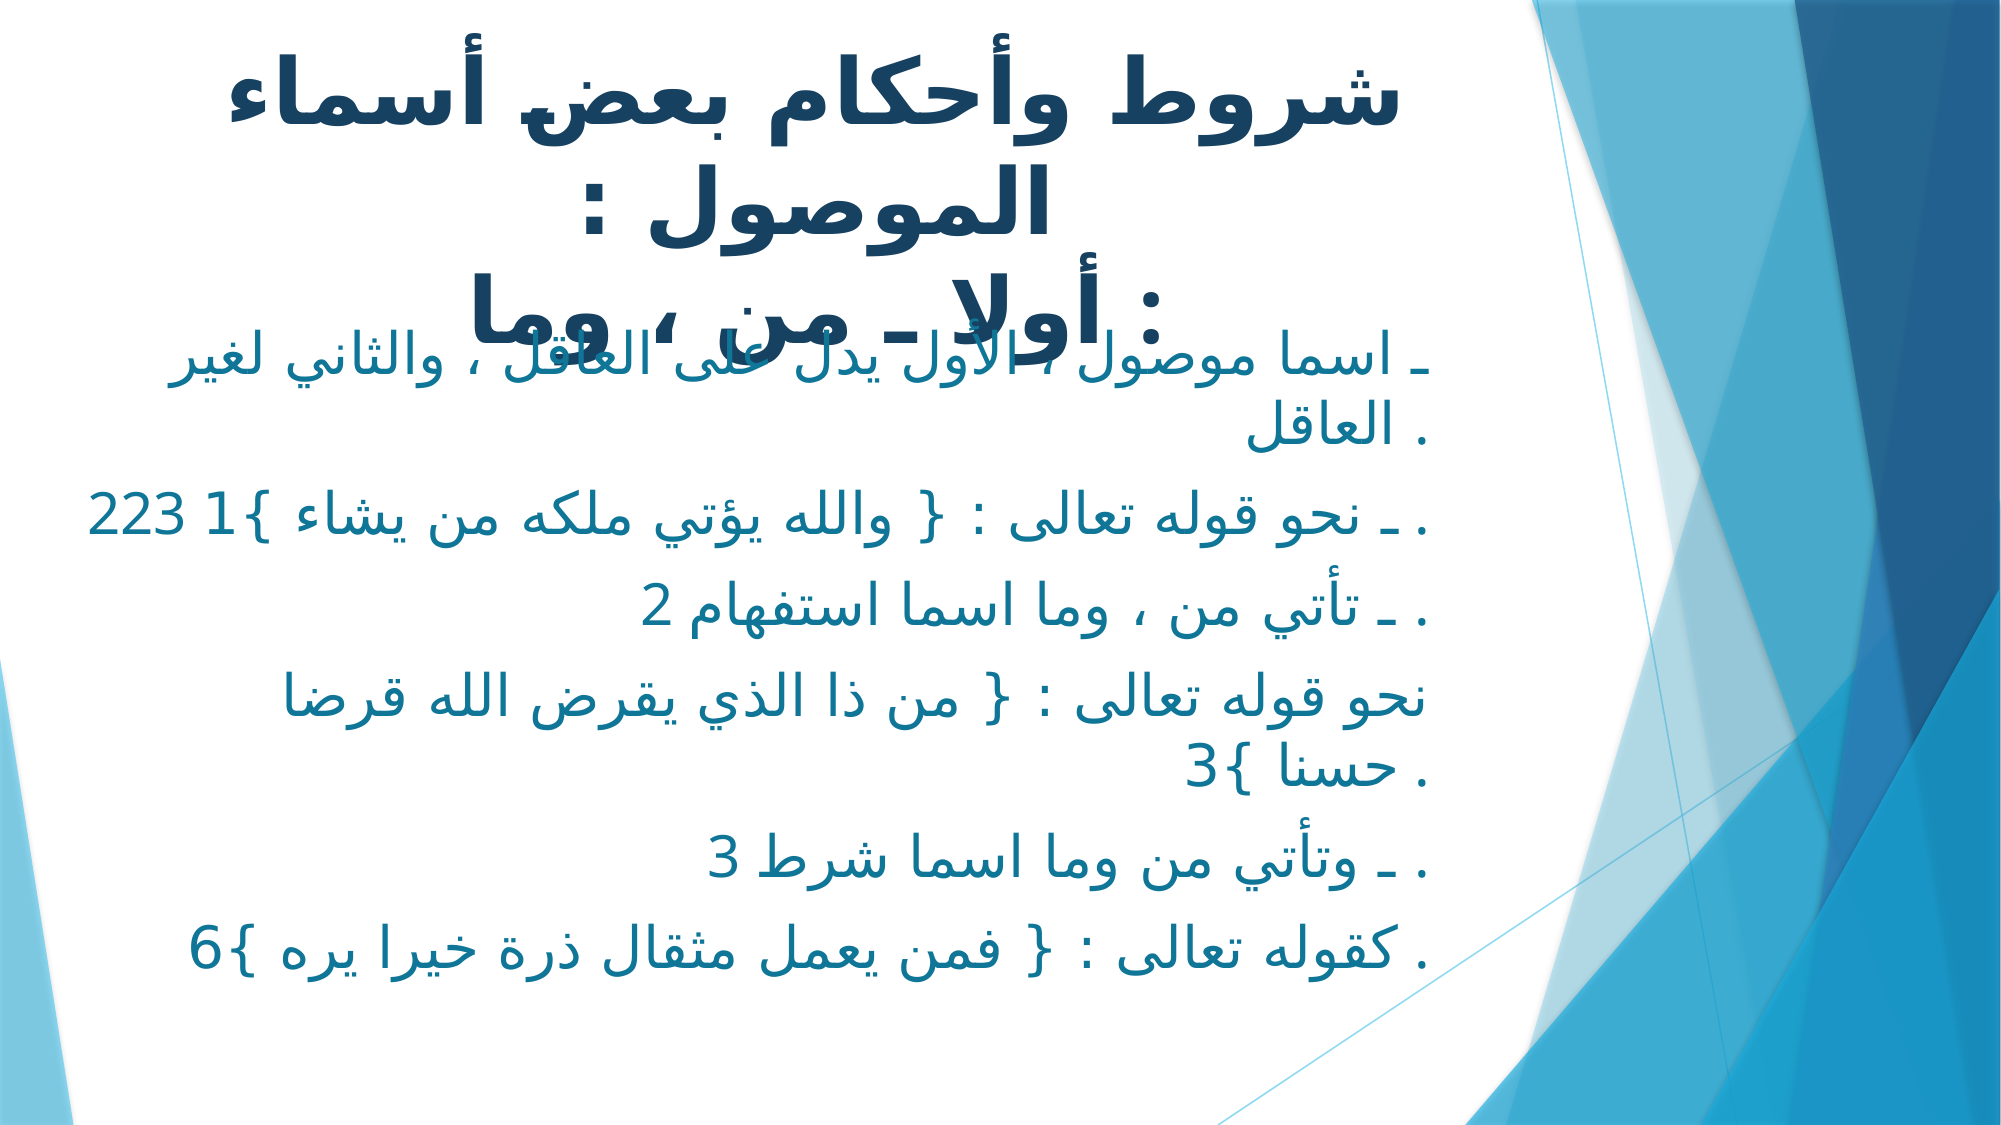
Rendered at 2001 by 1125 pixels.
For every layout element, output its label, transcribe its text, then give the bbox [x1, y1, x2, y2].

title شروط وأحكام بعض أسماء الموصول : أولا ـ من ، وما : [111, 24, 1522, 250]
list ـ اسما موصول ، الأول يدل على العاقل ، والثاني لغير العاقل . 223 ـ نحو قوله تعالى : { والله يؤتي ملكه من يشاء }1 . 2 ـ تأتي من ، وما اسما استفهام . نحو قوله تعالى : { من ذا الذي يقرض الله قرضا حسنا }3 . 3 ـ وتأتي من وما اسما شرط . كقوله تعالى : { فمن يعمل مثقال ذرة خيرا يره }6 . [34, 308, 1445, 1125]
